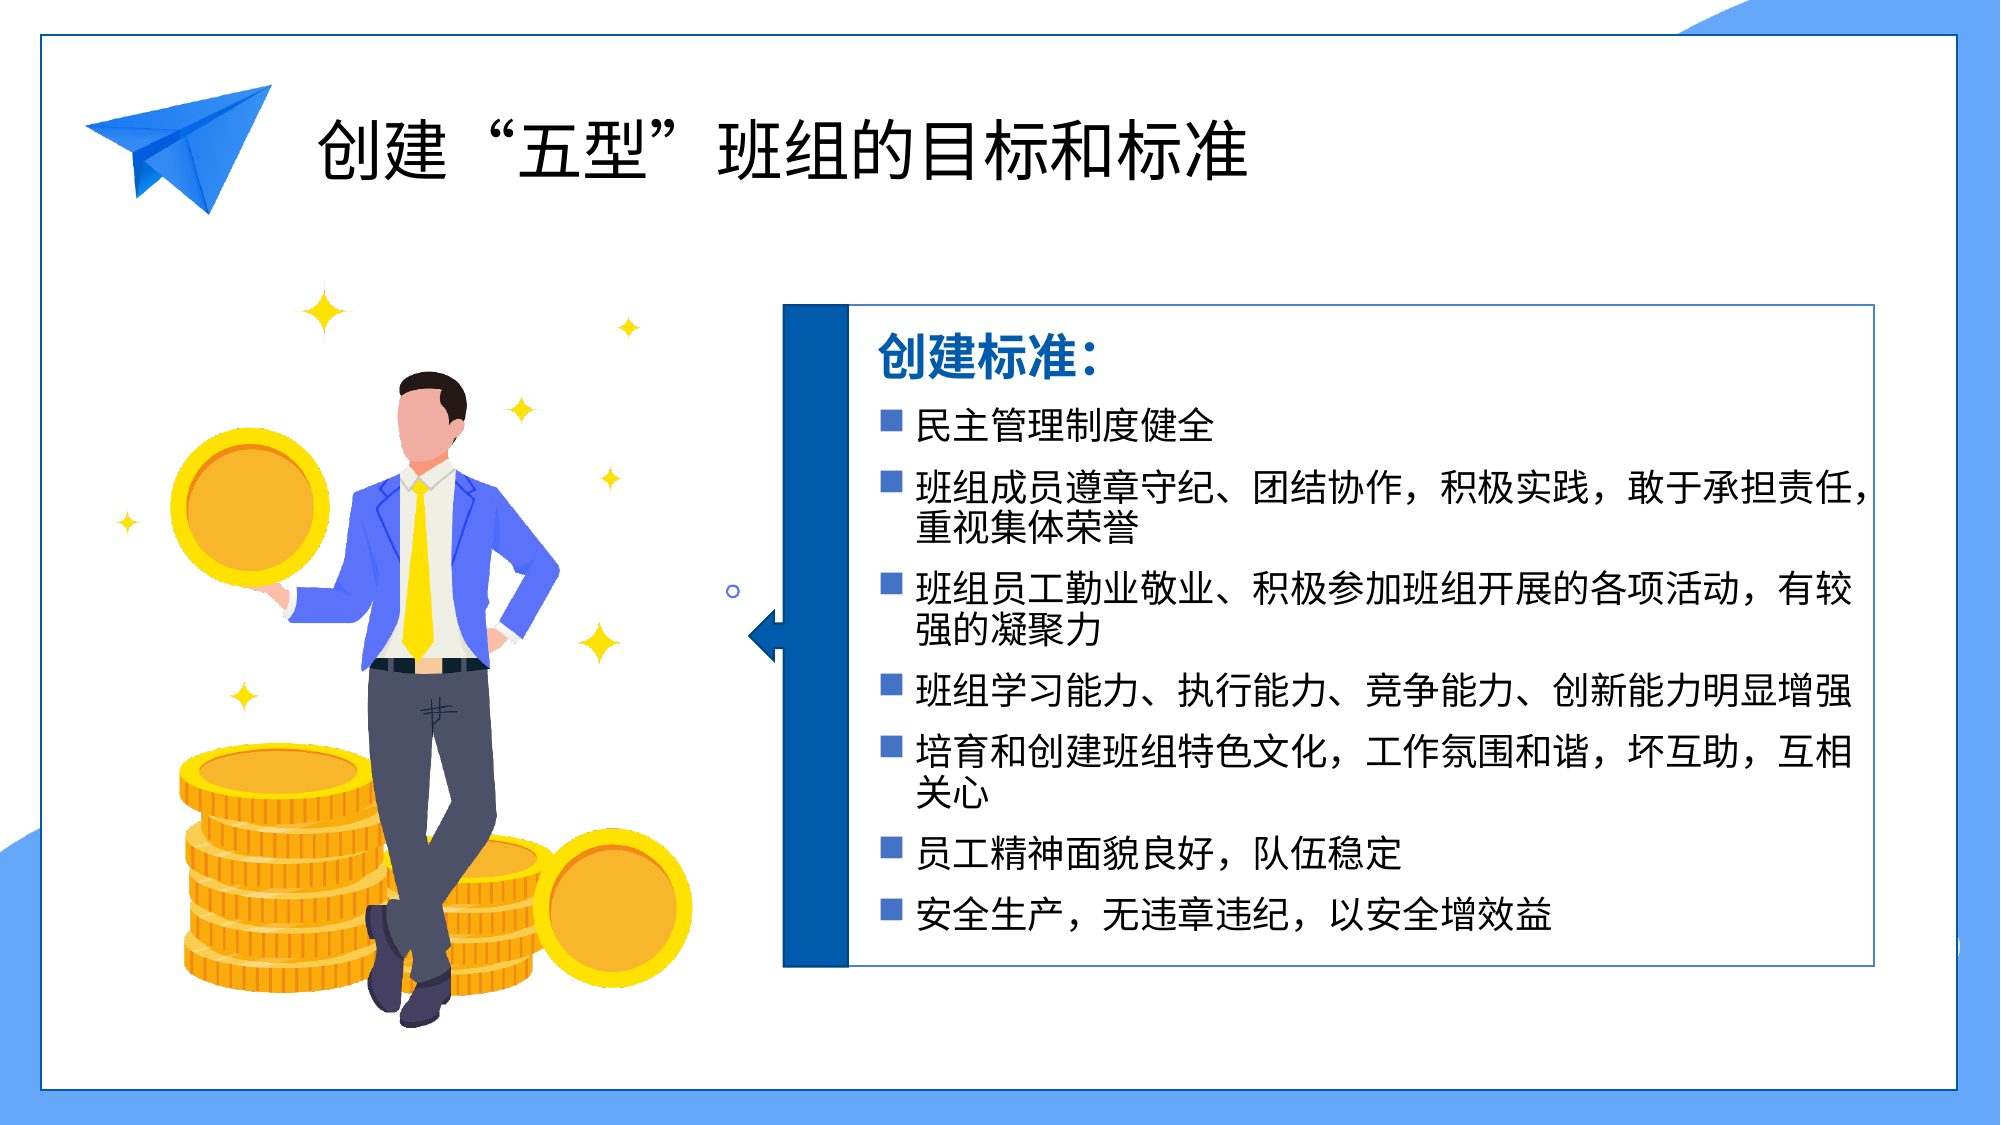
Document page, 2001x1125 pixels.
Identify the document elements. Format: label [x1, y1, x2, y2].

picture [0, 0, 2000, 1125]
text_box [848, 305, 1890, 987]
